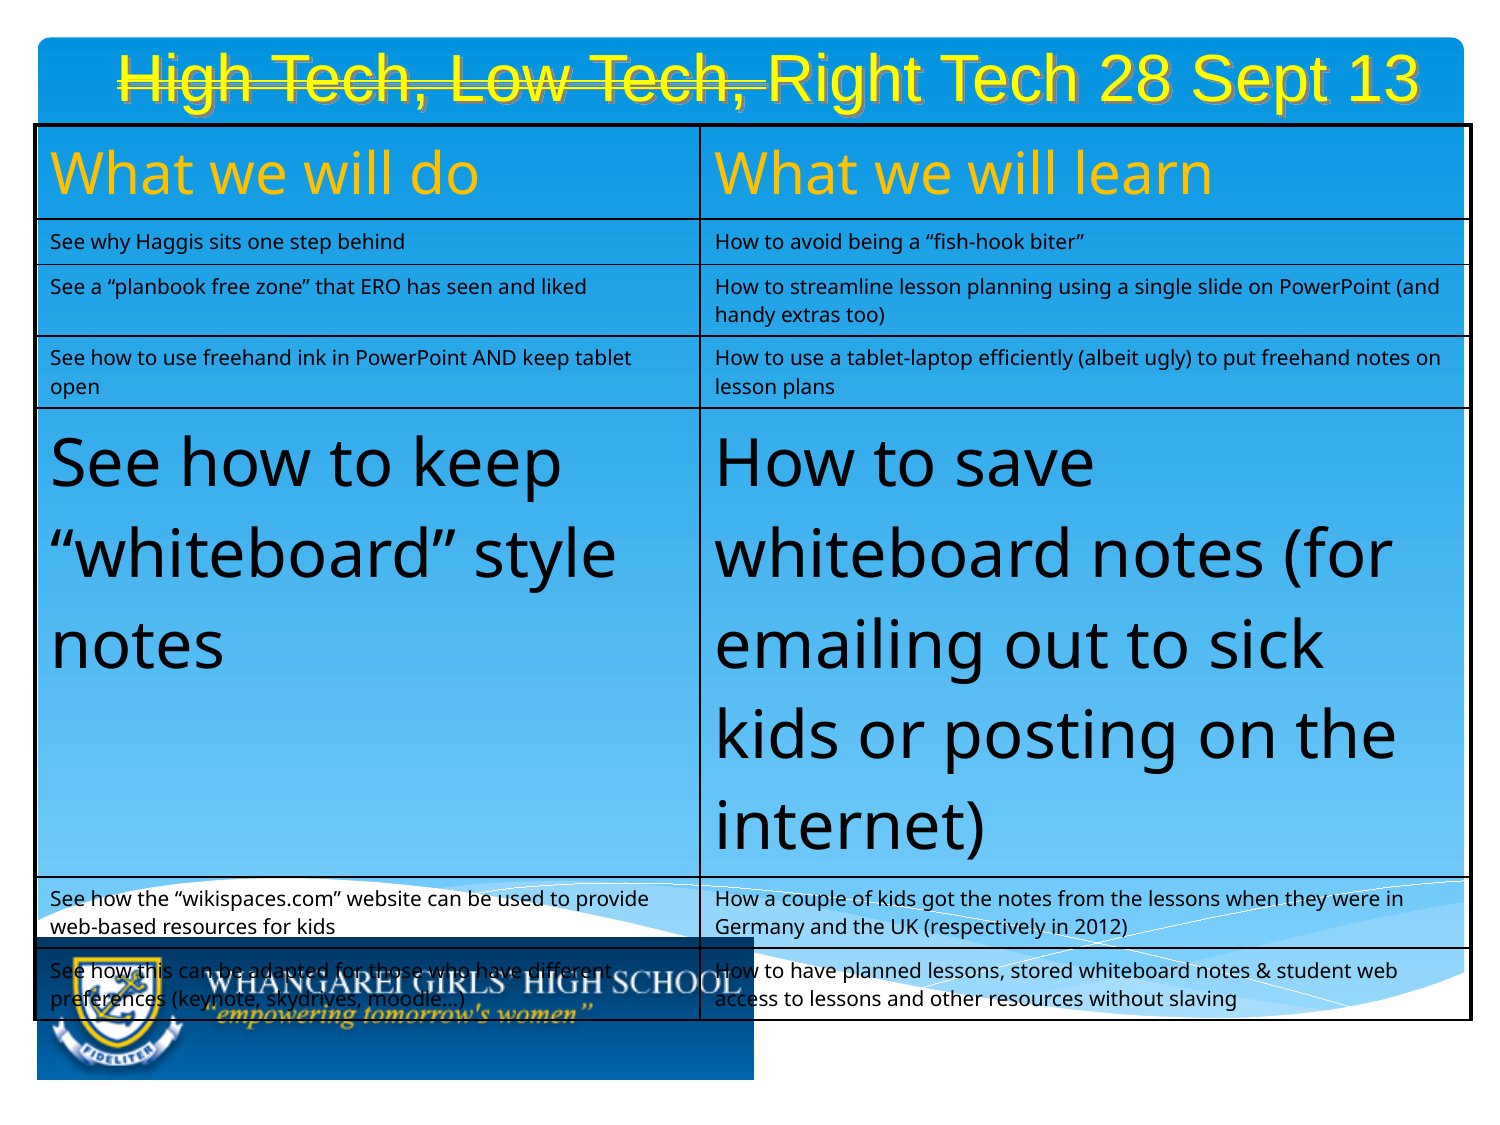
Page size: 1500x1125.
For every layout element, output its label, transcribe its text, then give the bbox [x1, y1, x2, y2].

table_cell How to avoid being a “fish-hook biter” [701, 220, 1469, 264]
table_header What we will do [37, 127, 699, 218]
table_cell How to save whiteboard notes (for emailing out to sick kids or posting on the internet) [701, 409, 1469, 876]
table_header What we will learn [701, 127, 1469, 218]
table_cell See how the “wikispaces.com” website can be used to provide web-based resources for kids [37, 878, 699, 936]
table_cell How to have planned lessons, stored whiteboard notes & student web access to lessons and other resources without slaving [759, 949, 1469, 1019]
table_cell How a couple of kids got the notes from the lessons when they were in Germany and the UK (respectively in 2012) [701, 878, 1469, 947]
table_cell How to streamline lesson planning using a single slide on PowerPoint (and handy extras too) [701, 265, 1469, 335]
table_cell See why Haggis sits one step behind [37, 220, 699, 264]
table_cell How to use a tablet-laptop efficiently (albeit ugly) to put freehand notes on lesson plans [701, 337, 1469, 407]
text_box High Tech, Low Tech, Right Tech 28 Sept 13 [49, 24, 1488, 125]
picture [37, 937, 754, 1080]
table_cell See how to keep “whiteboard” style notes [37, 409, 699, 876]
table_cell See a “planbook free zone” that ERO has seen and liked [37, 265, 699, 335]
table_cell See how to use freehand ink in PowerPoint AND keep tablet open [37, 337, 699, 407]
